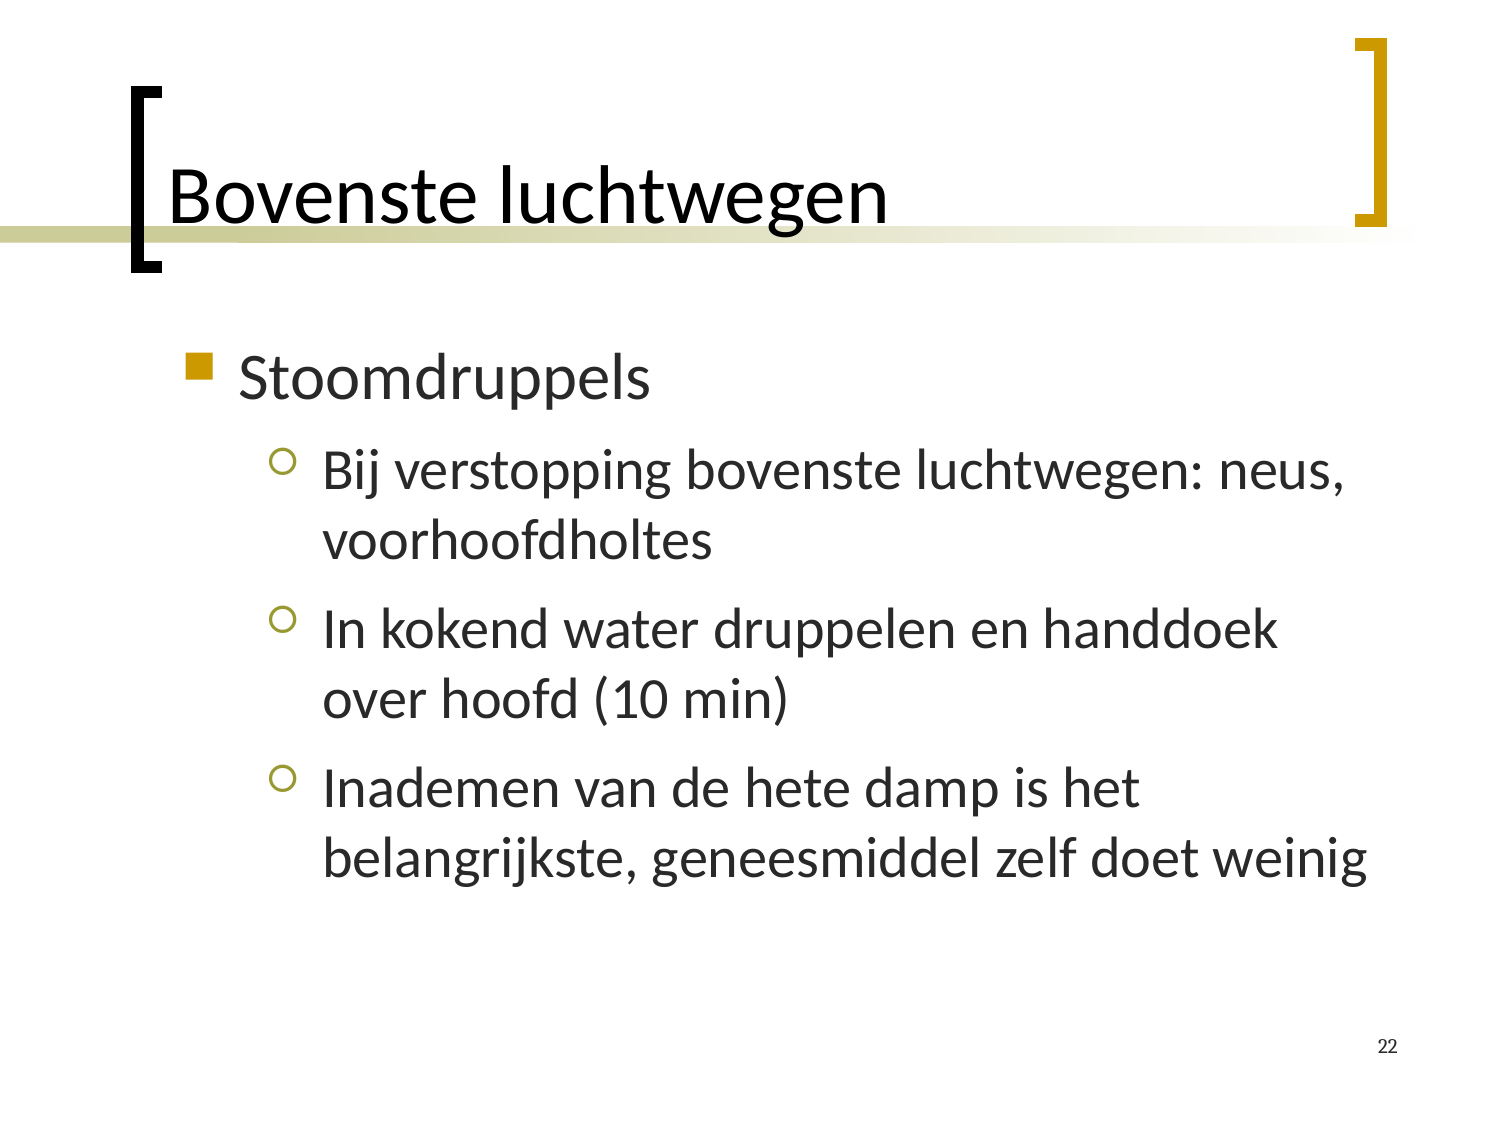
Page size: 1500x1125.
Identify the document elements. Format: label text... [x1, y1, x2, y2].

list Stoomdruppels Bij verstopping bovenste luchtwegen: neus, voorhoofdholtes In kokend water druppelen en handdoek over hoofd (10 min) Inademen van de hete damp is het belangrijkste, geneesmiddel zelf doet weinig [155, 324, 1413, 1000]
title Bovenste luchtwegen [152, 15, 1328, 248]
slide_number 22 [1099, 1024, 1413, 1101]
